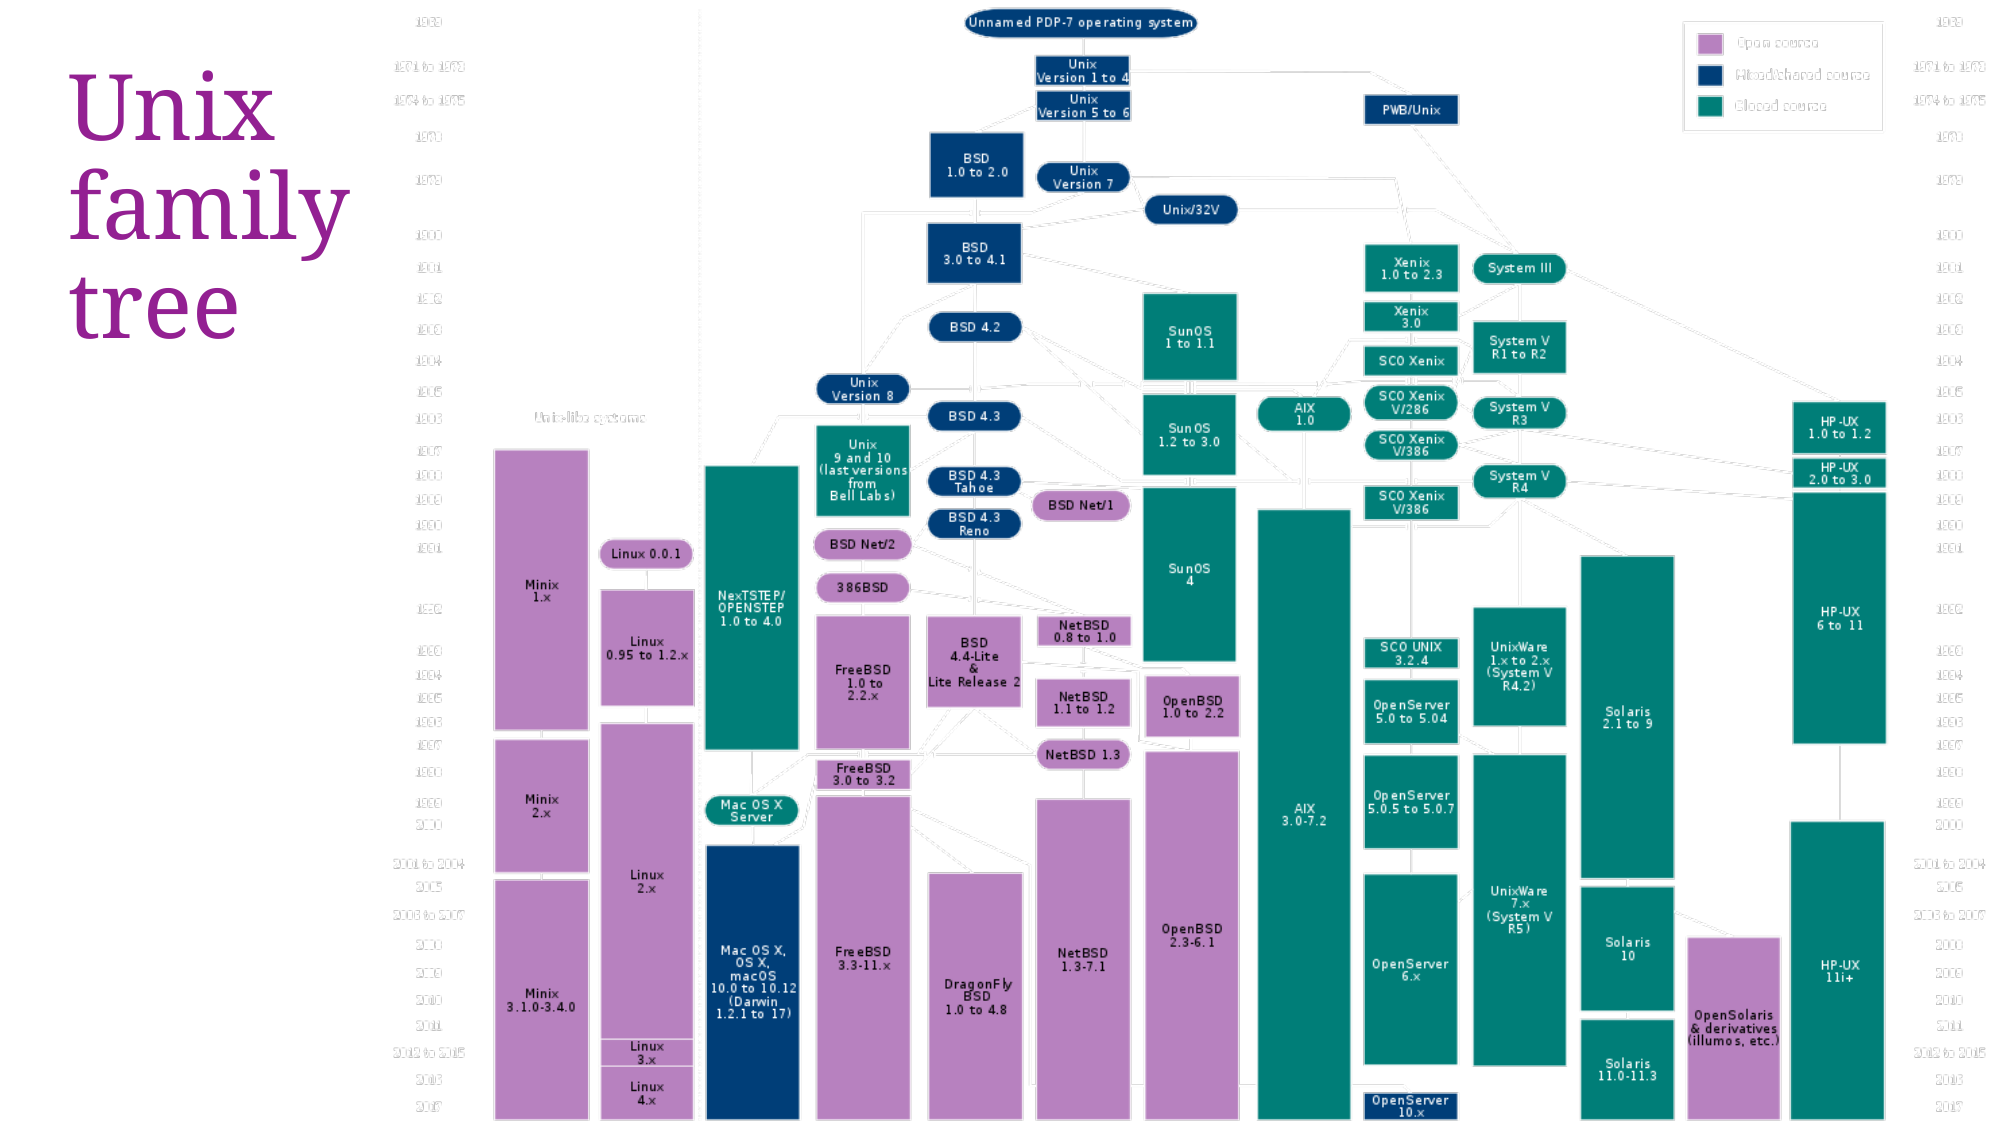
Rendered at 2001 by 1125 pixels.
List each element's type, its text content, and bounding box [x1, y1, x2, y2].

title Unix family tree [53, 43, 381, 377]
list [381, 4, 2000, 1125]
